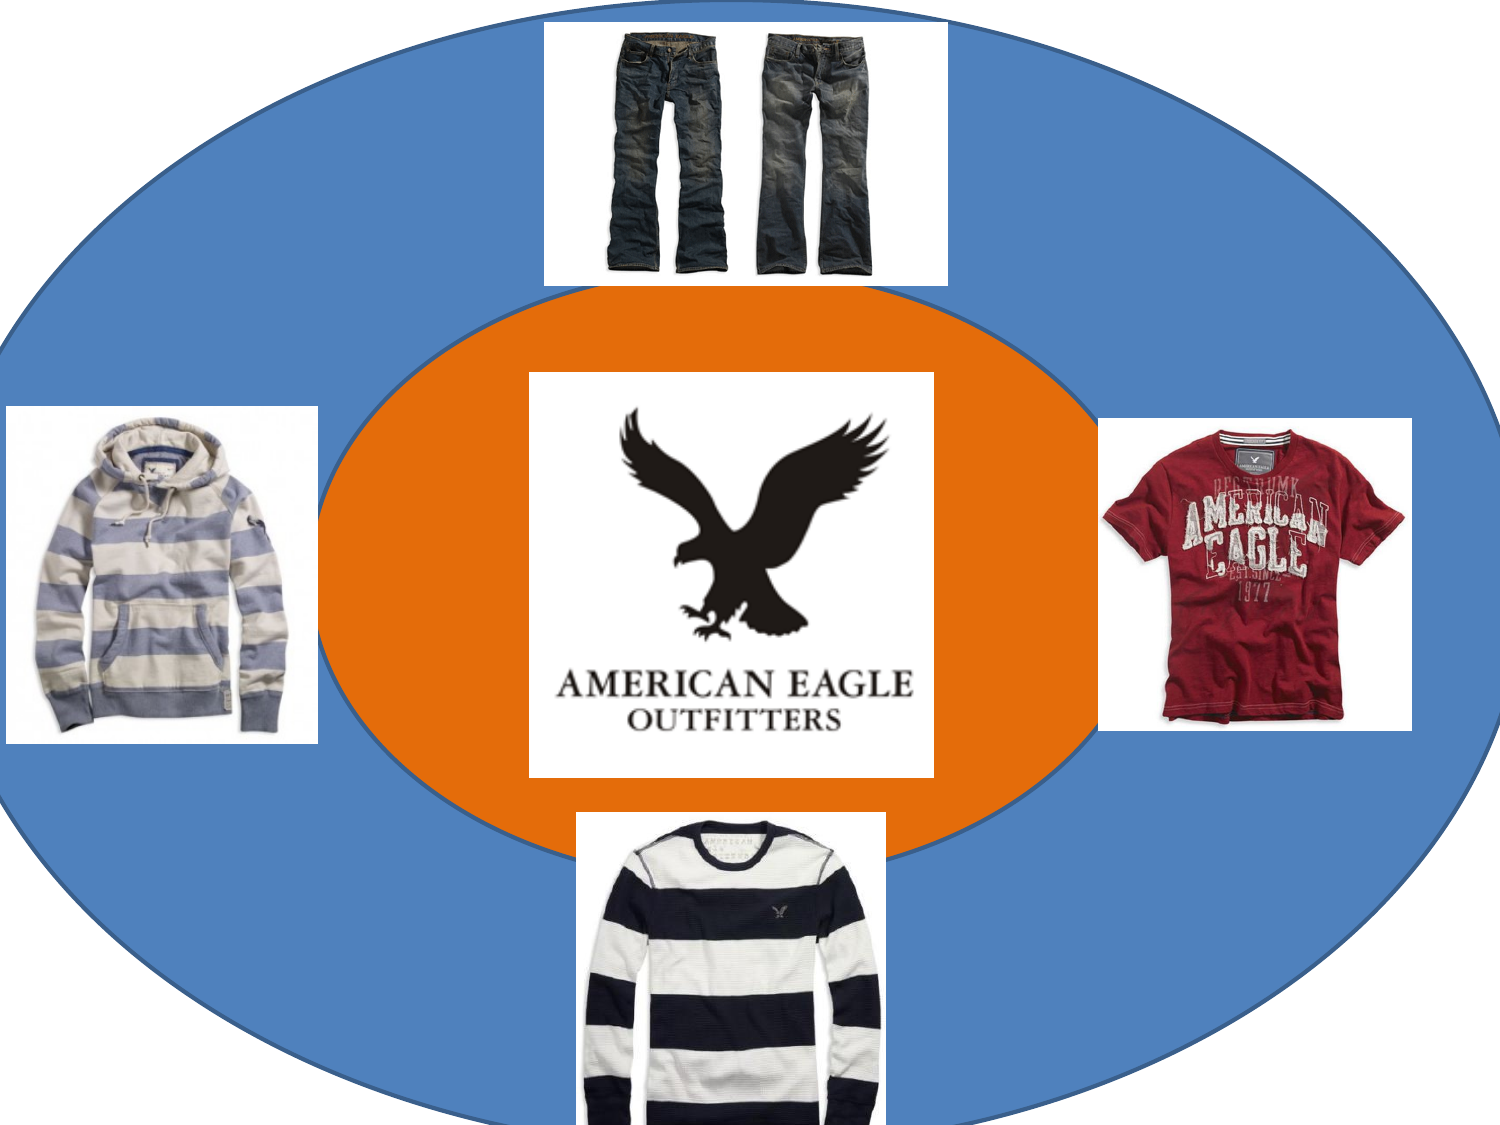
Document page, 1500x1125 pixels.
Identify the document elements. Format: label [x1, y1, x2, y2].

picture [544, 21, 948, 286]
picture [1098, 418, 1412, 732]
text_box [323, 294, 1097, 861]
picture [5, 405, 319, 745]
picture [528, 372, 934, 778]
picture [576, 811, 886, 1125]
text_box [0, 0, 1500, 1125]
